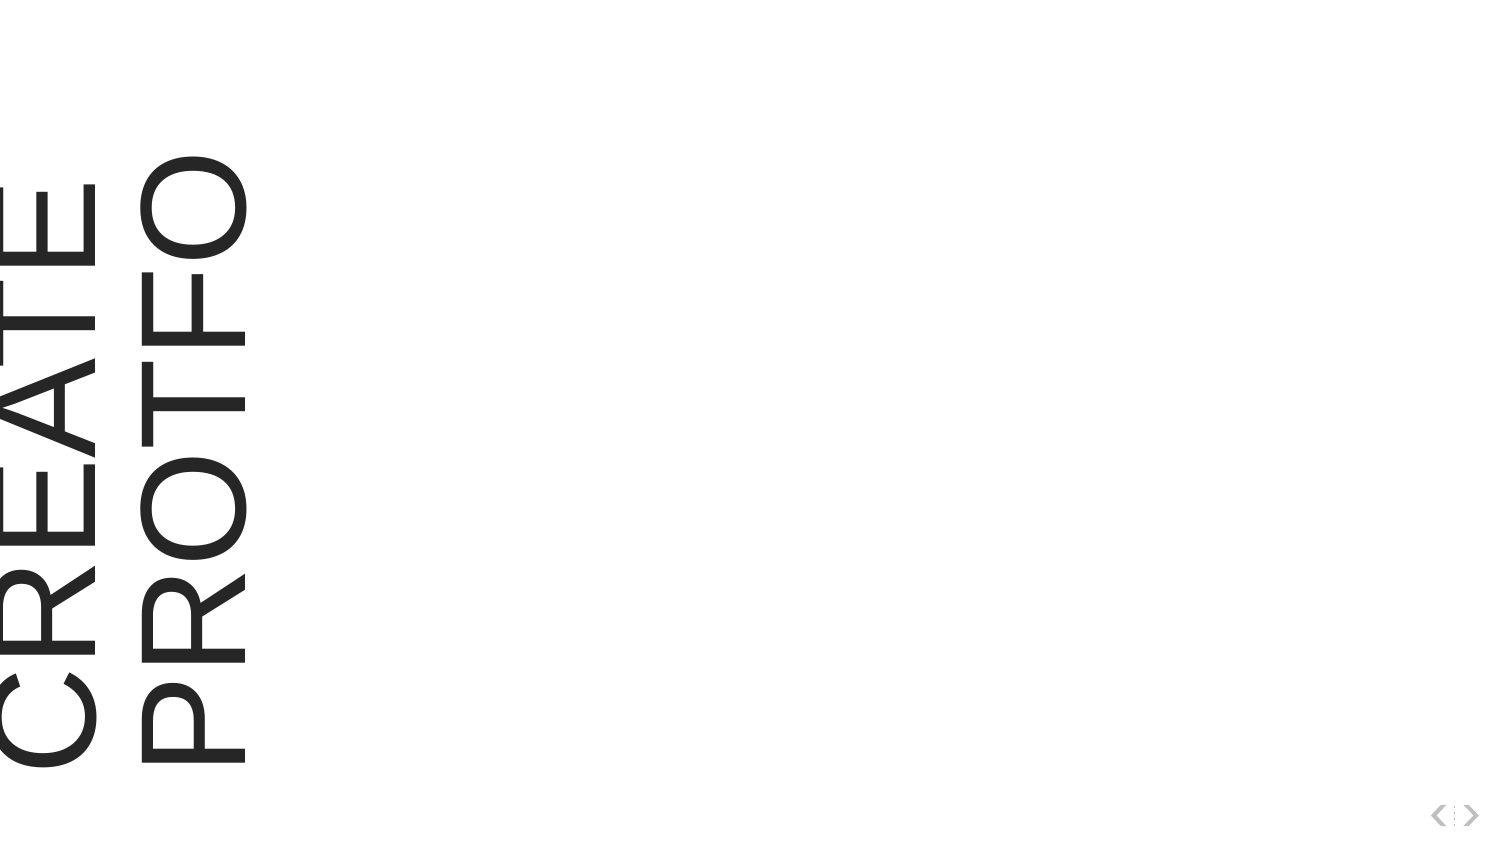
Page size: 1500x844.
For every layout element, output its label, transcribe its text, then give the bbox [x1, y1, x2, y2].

text_box CREATE PROTFO [0, 122, 61, 787]
picture [65, 59, 1438, 784]
